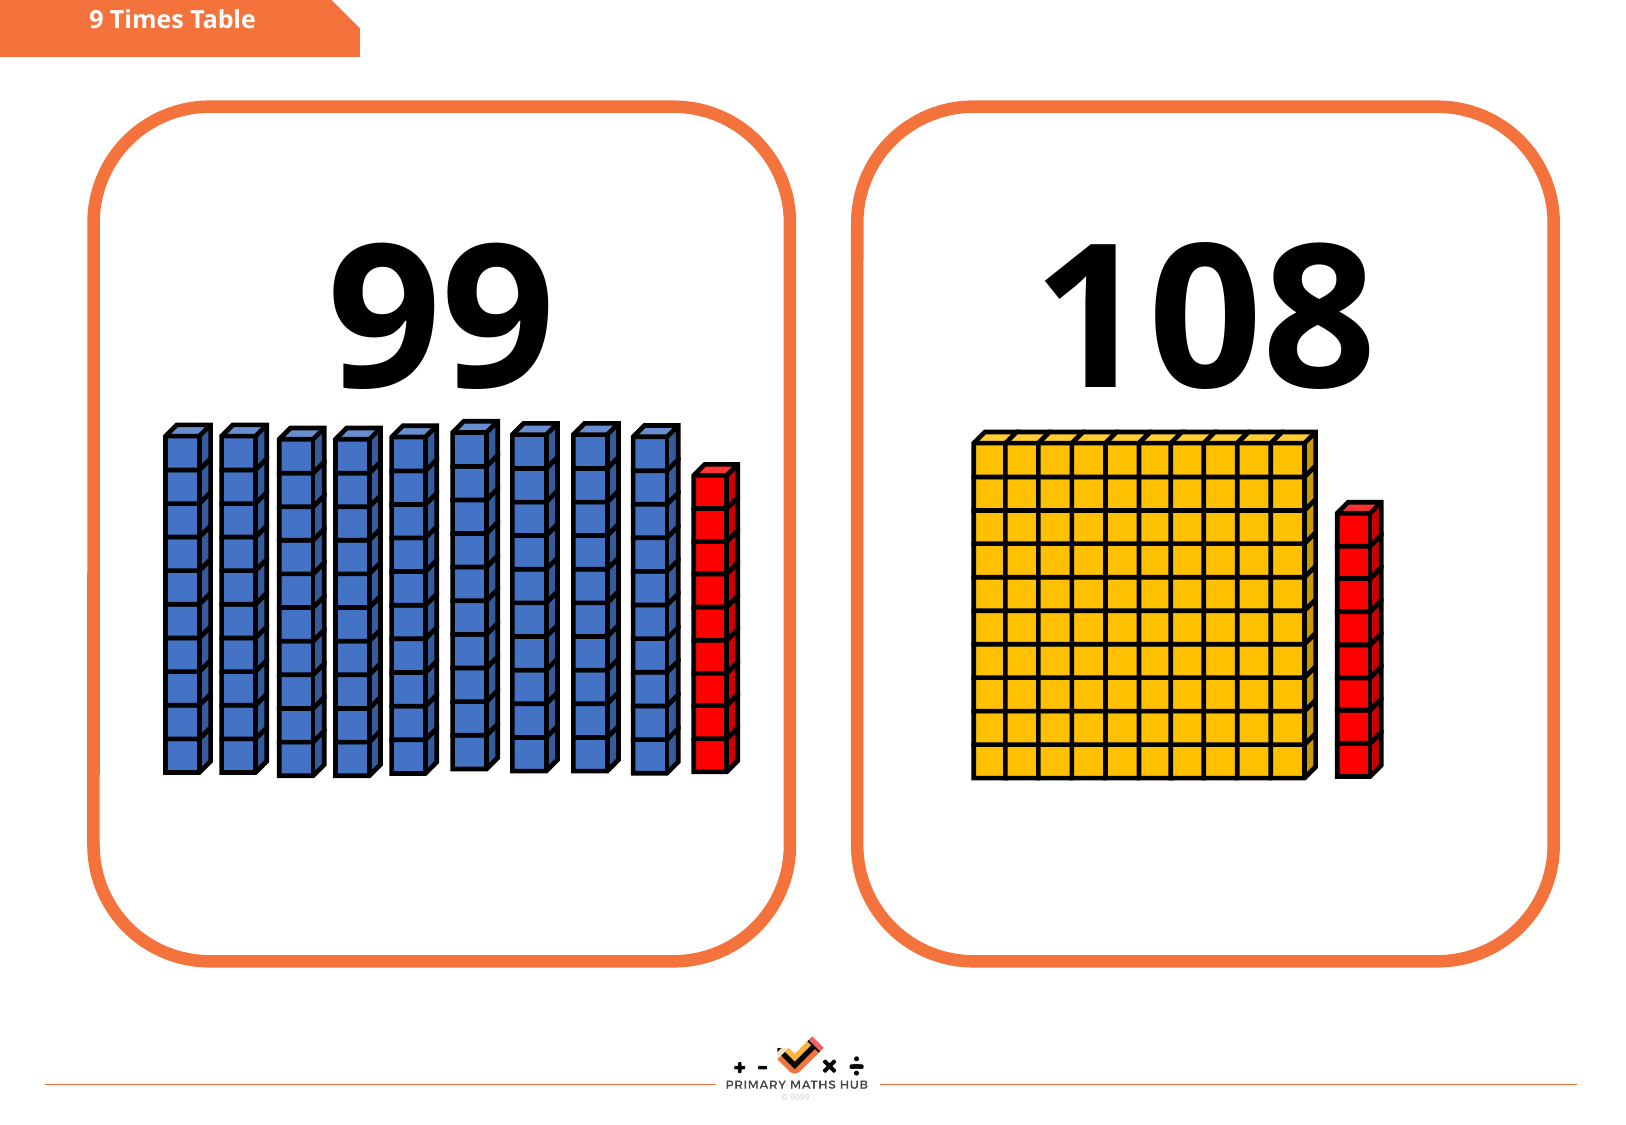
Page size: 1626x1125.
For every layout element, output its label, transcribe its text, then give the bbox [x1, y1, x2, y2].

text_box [1337, 502, 1382, 777]
text_box [856, 209, 1555, 963]
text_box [633, 425, 679, 774]
text_box [864, 105, 1547, 179]
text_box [573, 423, 619, 772]
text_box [973, 431, 1316, 778]
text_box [452, 421, 498, 769]
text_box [693, 464, 738, 772]
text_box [279, 427, 325, 776]
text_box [165, 424, 211, 773]
text_box 108 [857, 179, 1554, 435]
text_box [100, 105, 783, 179]
text_box © 9099 [720, 1084, 870, 1110]
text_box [391, 425, 437, 774]
text_box 9 Times Table [0, 0, 361, 58]
text_box 99 [93, 179, 790, 435]
picture [722, 1034, 872, 1094]
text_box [335, 427, 381, 776]
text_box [512, 423, 558, 772]
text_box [221, 424, 267, 773]
text_box [92, 207, 792, 963]
